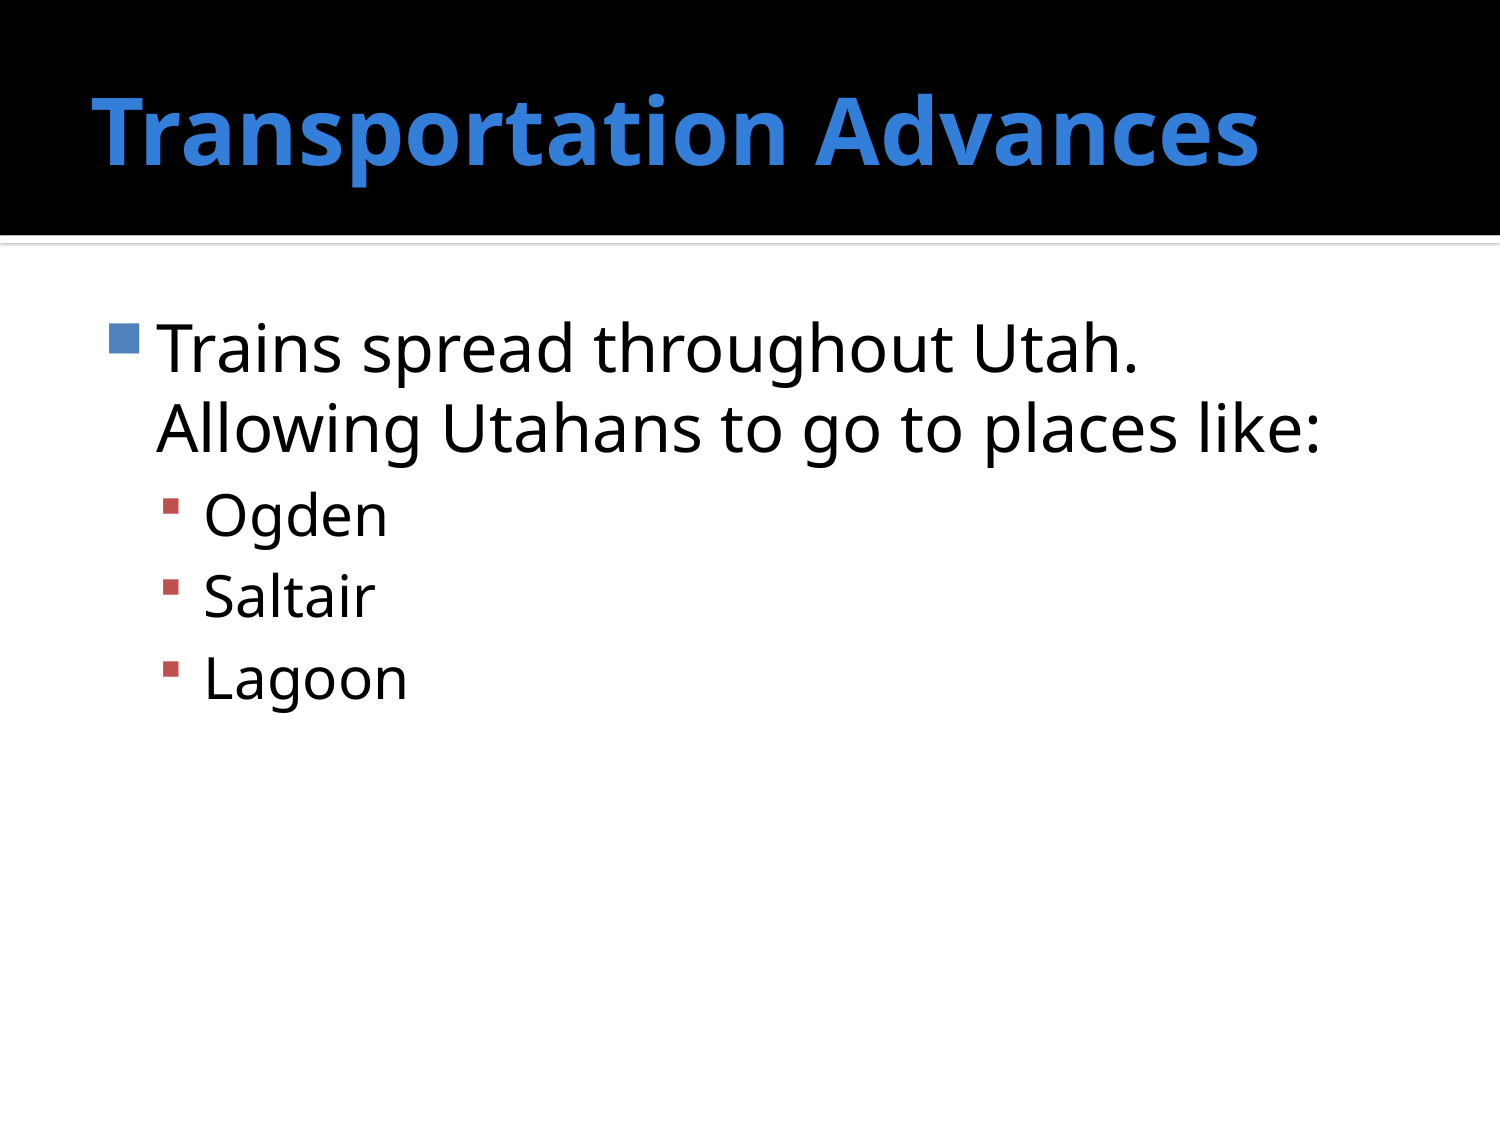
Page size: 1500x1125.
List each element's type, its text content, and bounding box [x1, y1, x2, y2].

list Trains spread throughout Utah. Allowing Utahans to go to places like: Ogden Saltair Lagoon [75, 291, 1425, 1050]
title Transportation Advances [75, 25, 1425, 231]
